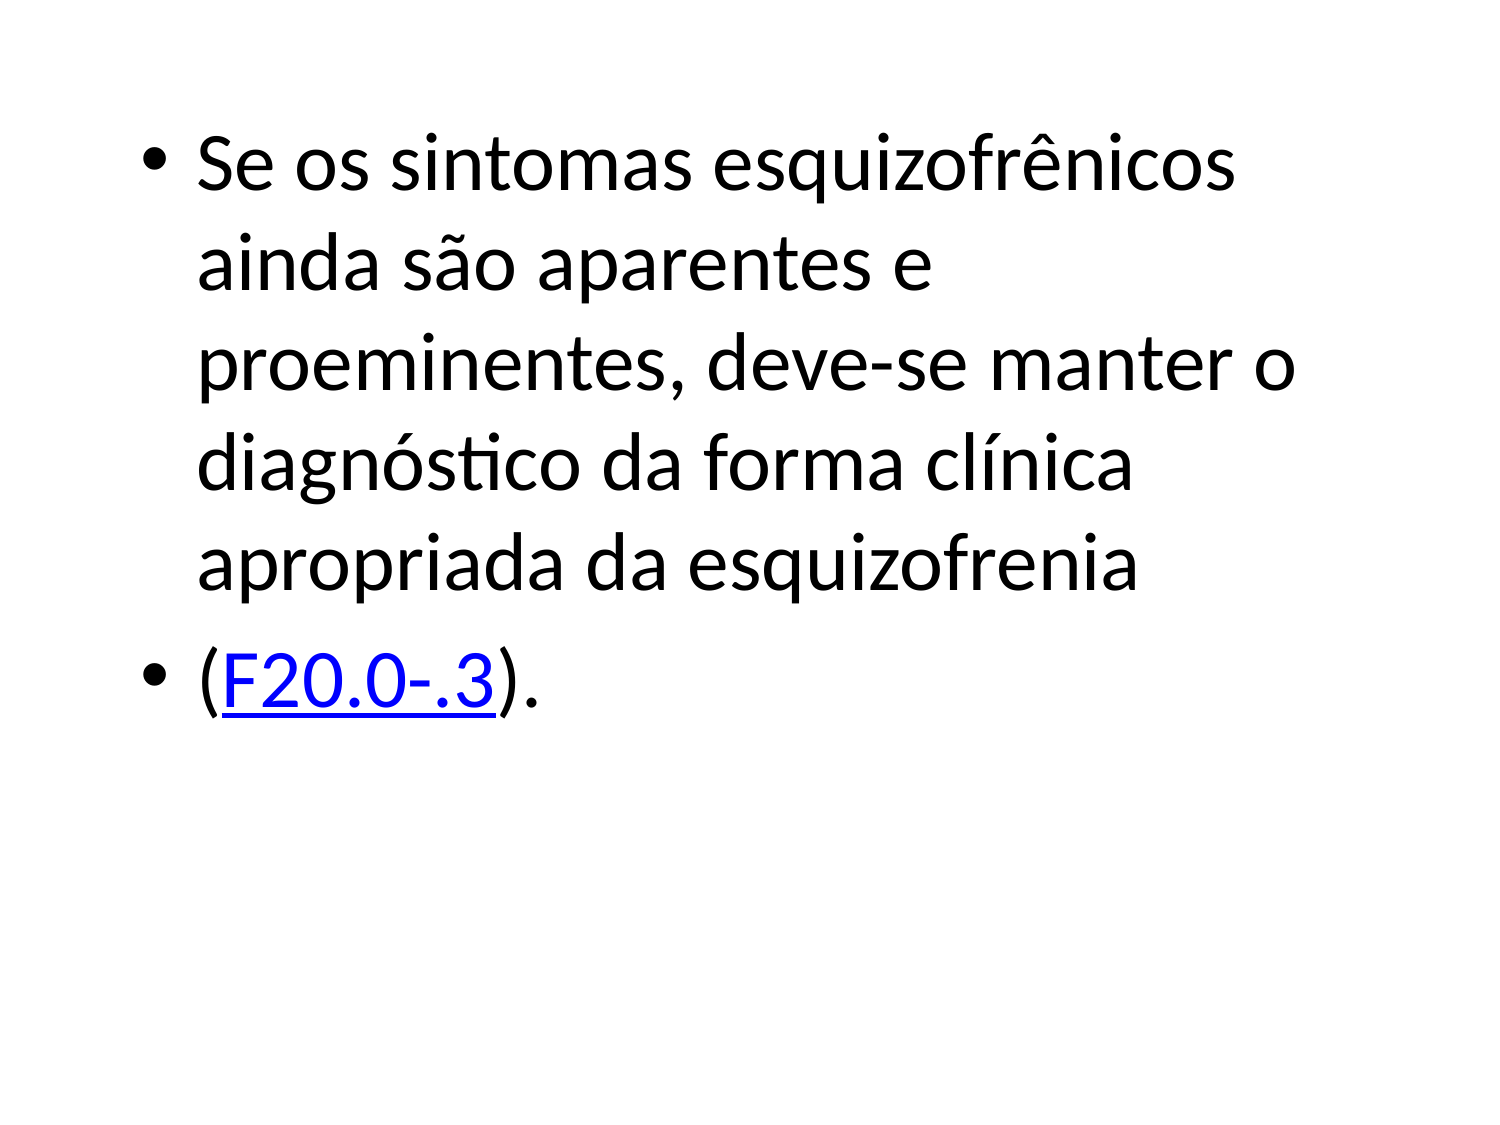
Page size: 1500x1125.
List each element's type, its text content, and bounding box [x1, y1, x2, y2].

list Se os sintomas esquizofrênicos ainda são aparentes e proeminentes, deve-se manter o diagnóstico da forma clínica apropriada da esquizofrenia (F20.0-.3). [125, 99, 1413, 1005]
